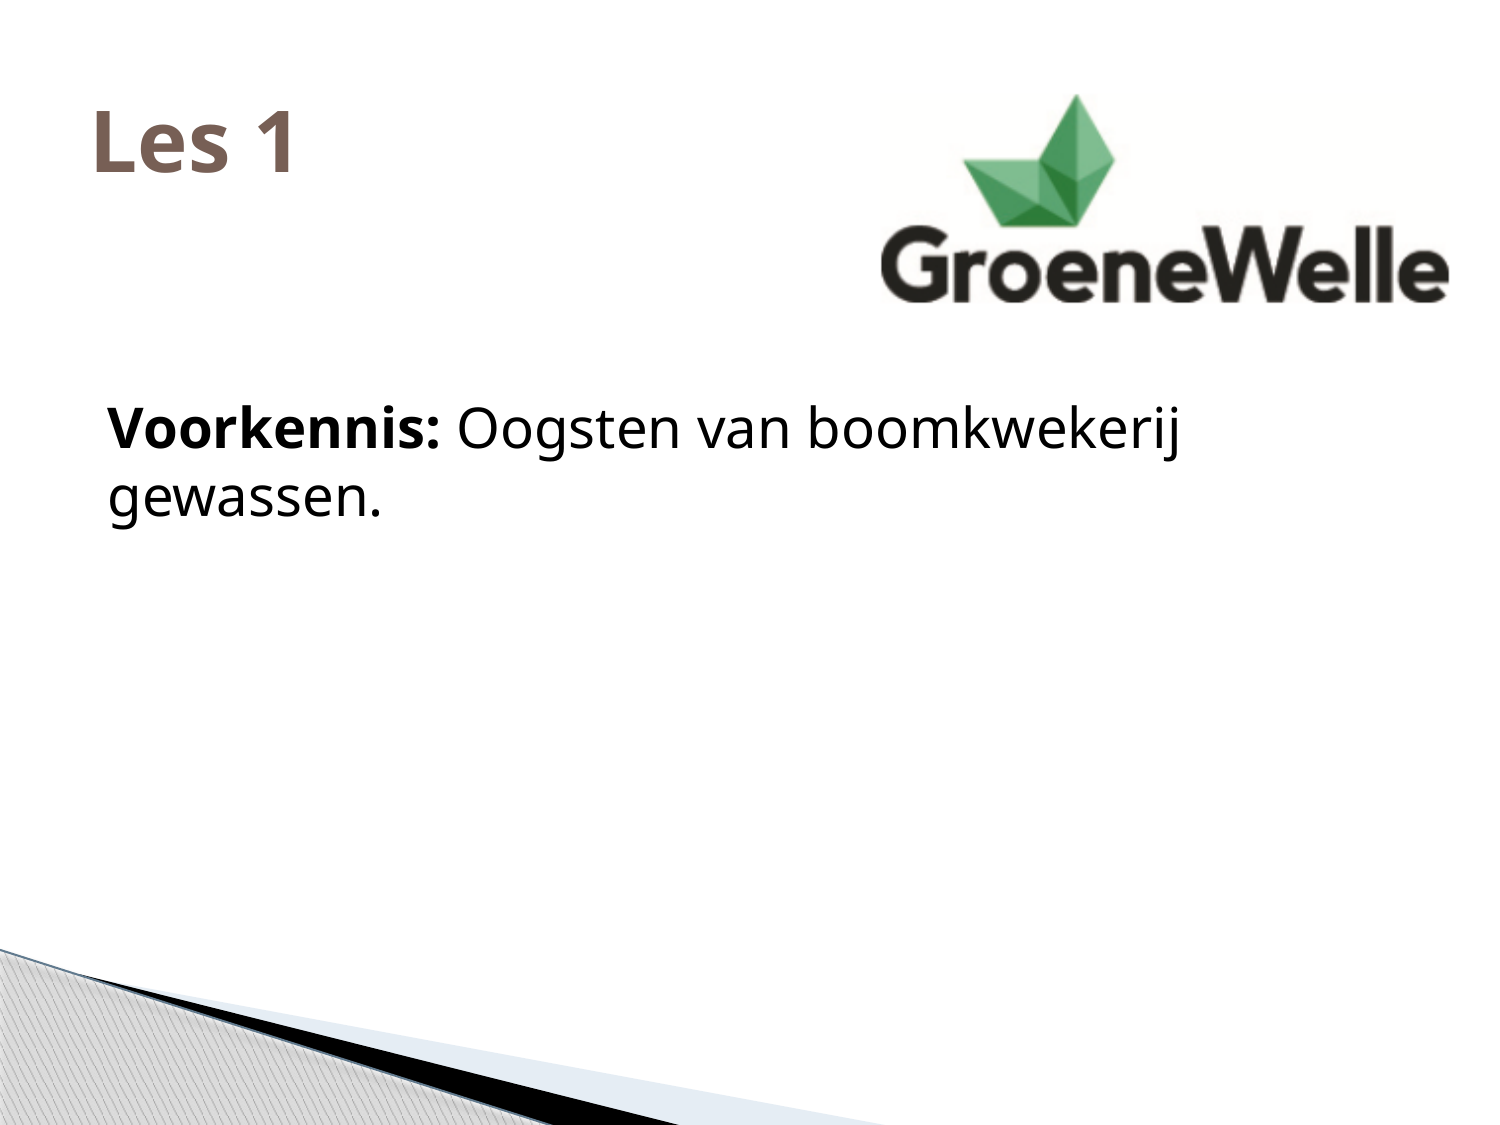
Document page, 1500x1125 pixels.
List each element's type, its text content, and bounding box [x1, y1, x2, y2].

title Les 1 [75, 45, 1425, 233]
picture [867, 71, 1473, 320]
list Voorkennis: Oogsten van boomkwekerij gewassen. [75, 385, 1425, 986]
